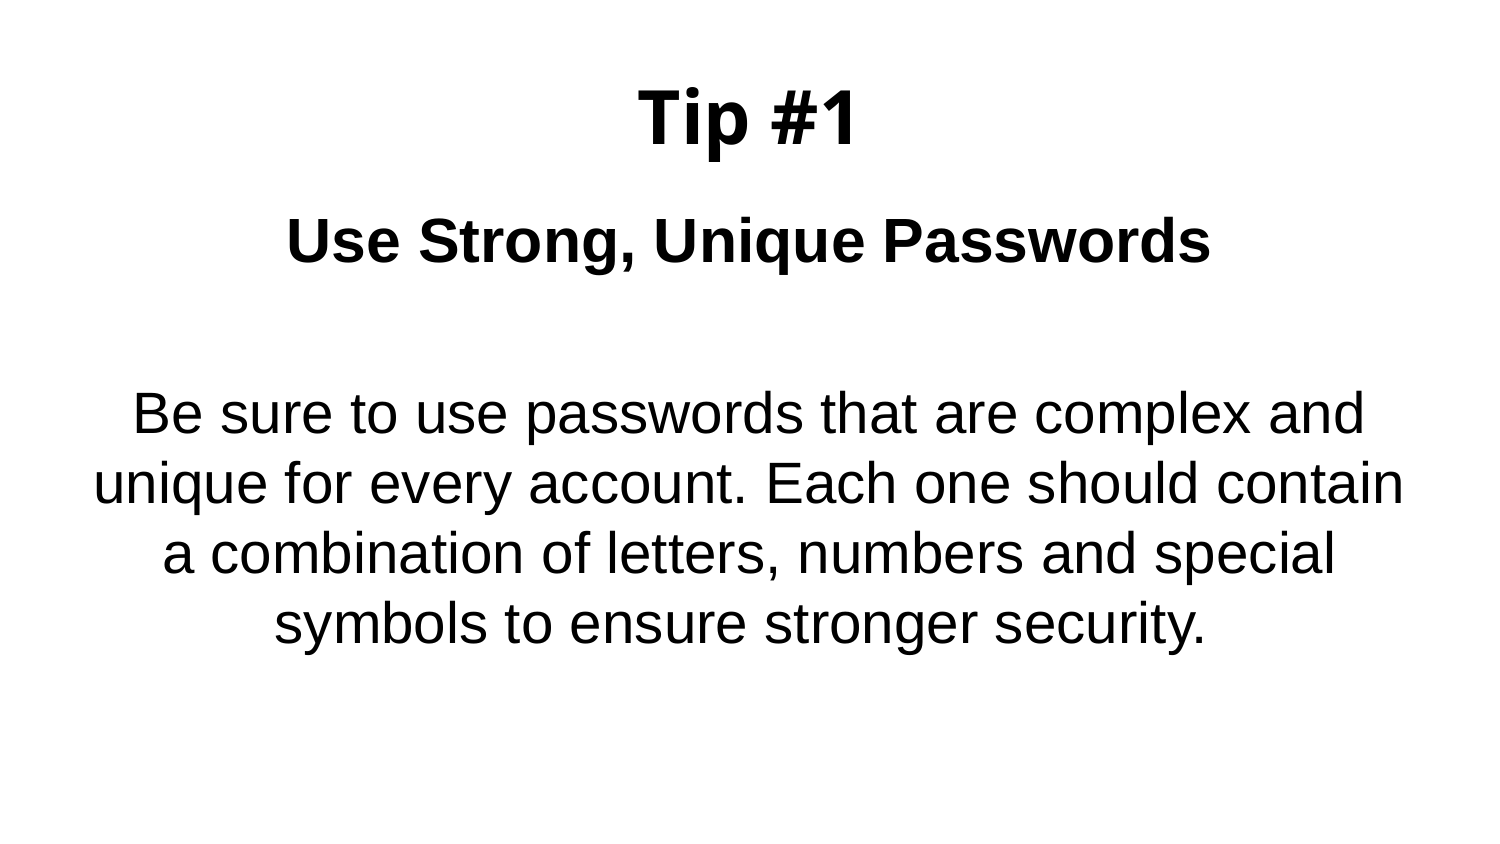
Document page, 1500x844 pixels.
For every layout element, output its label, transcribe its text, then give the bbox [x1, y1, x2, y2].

title Tip #1 [75, 33, 1425, 175]
list Use Strong, Unique Passwords Be sure to use passwords that are complex and unique for every account. Each one should contain a combination of letters, numbers and special symbols to ensure stronger security. [75, 185, 1425, 804]
